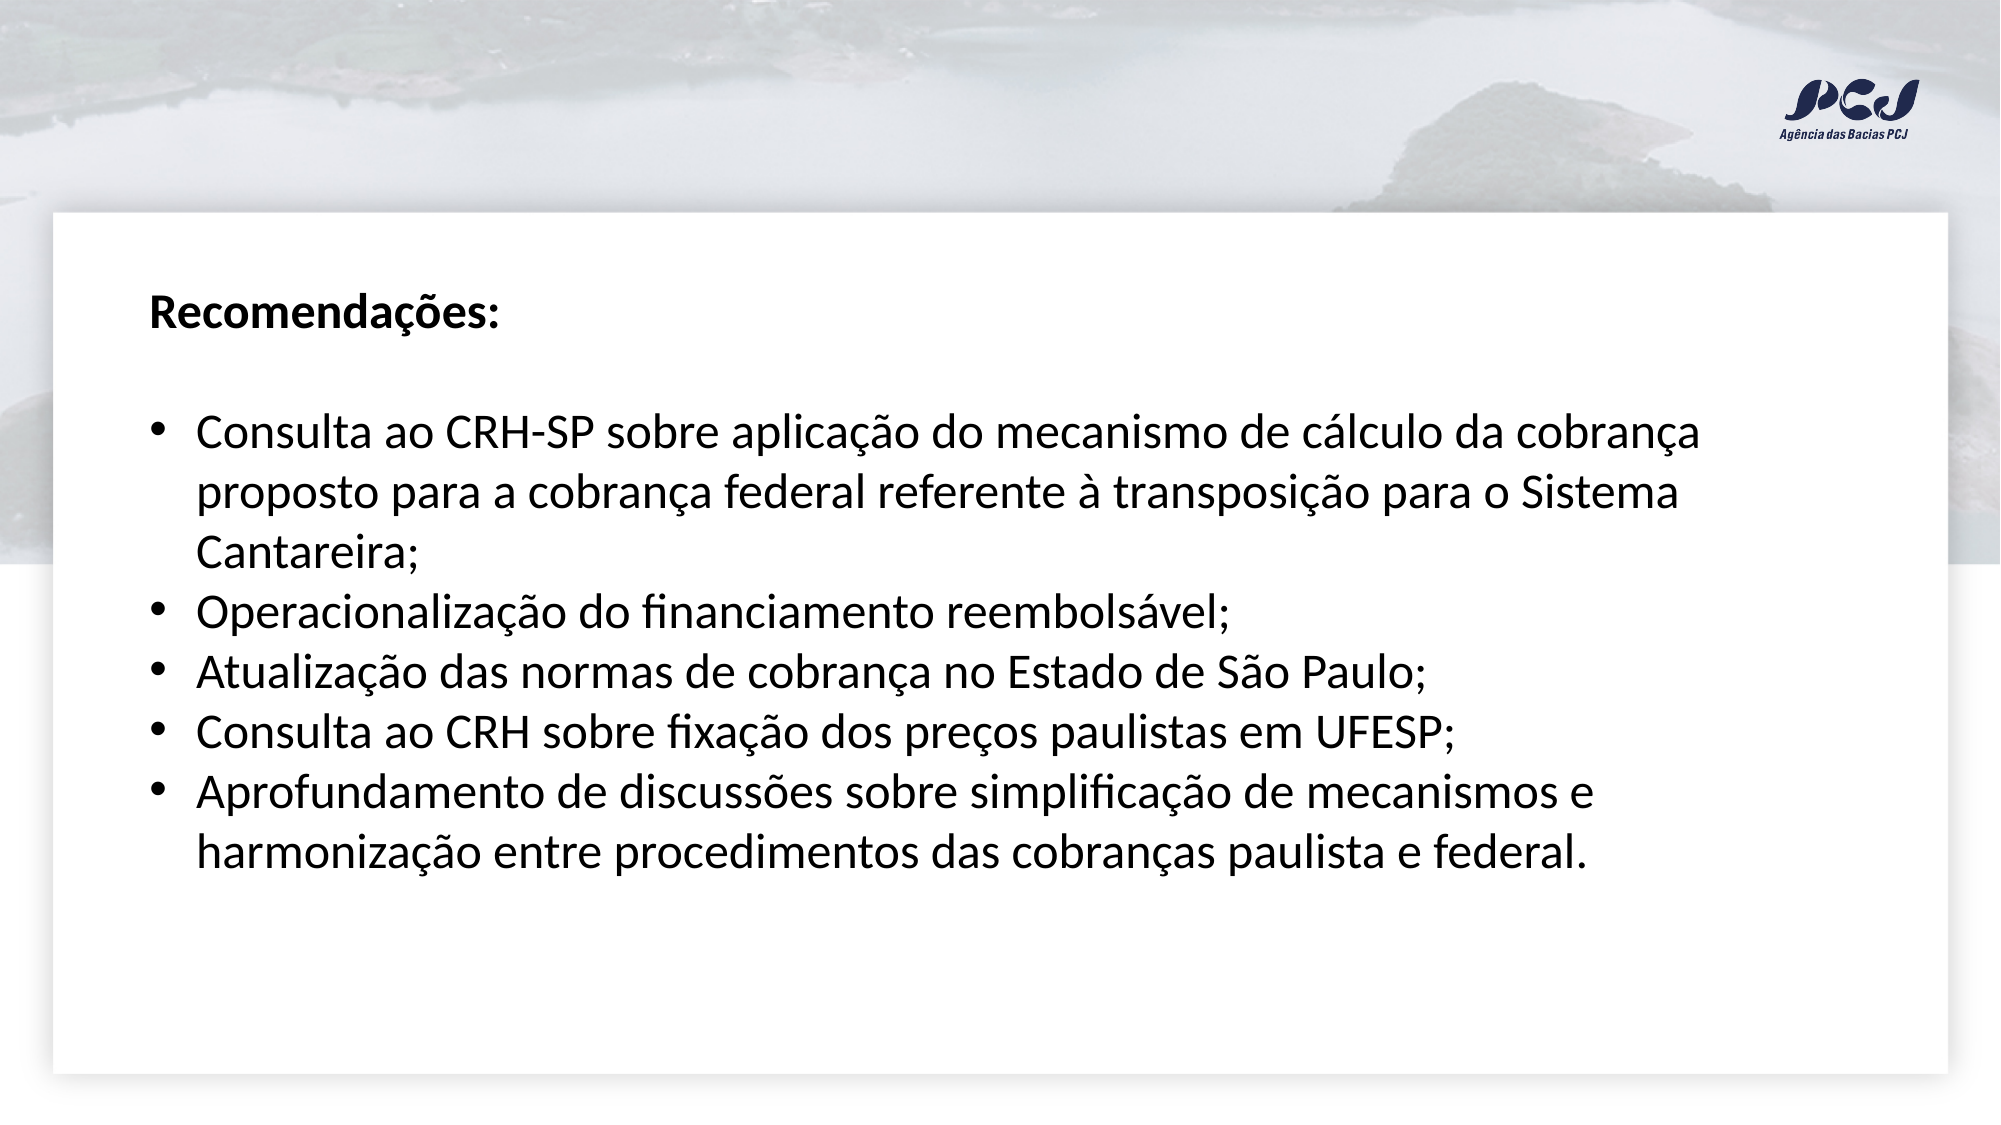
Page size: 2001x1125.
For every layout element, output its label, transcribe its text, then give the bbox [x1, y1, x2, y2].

text_box Recomendações: Consulta ao CRH-SP sobre aplicação do mecanismo de cálculo da cobrança proposto para a cobrança federal referente à transposição para o Sistema Cantareira; Operacionalização do financiamento reembolsável; Atualização das normas de cobrança no Estado de São Paulo; Consulta ao CRH sobre fixação dos preços paulistas em UFESP; Aprofundamento de discussões sobre simplificação de mecanismos e harmonização entre procedimentos das cobranças paulista e federal. [134, 271, 1842, 976]
picture [0, 0, 2000, 1125]
